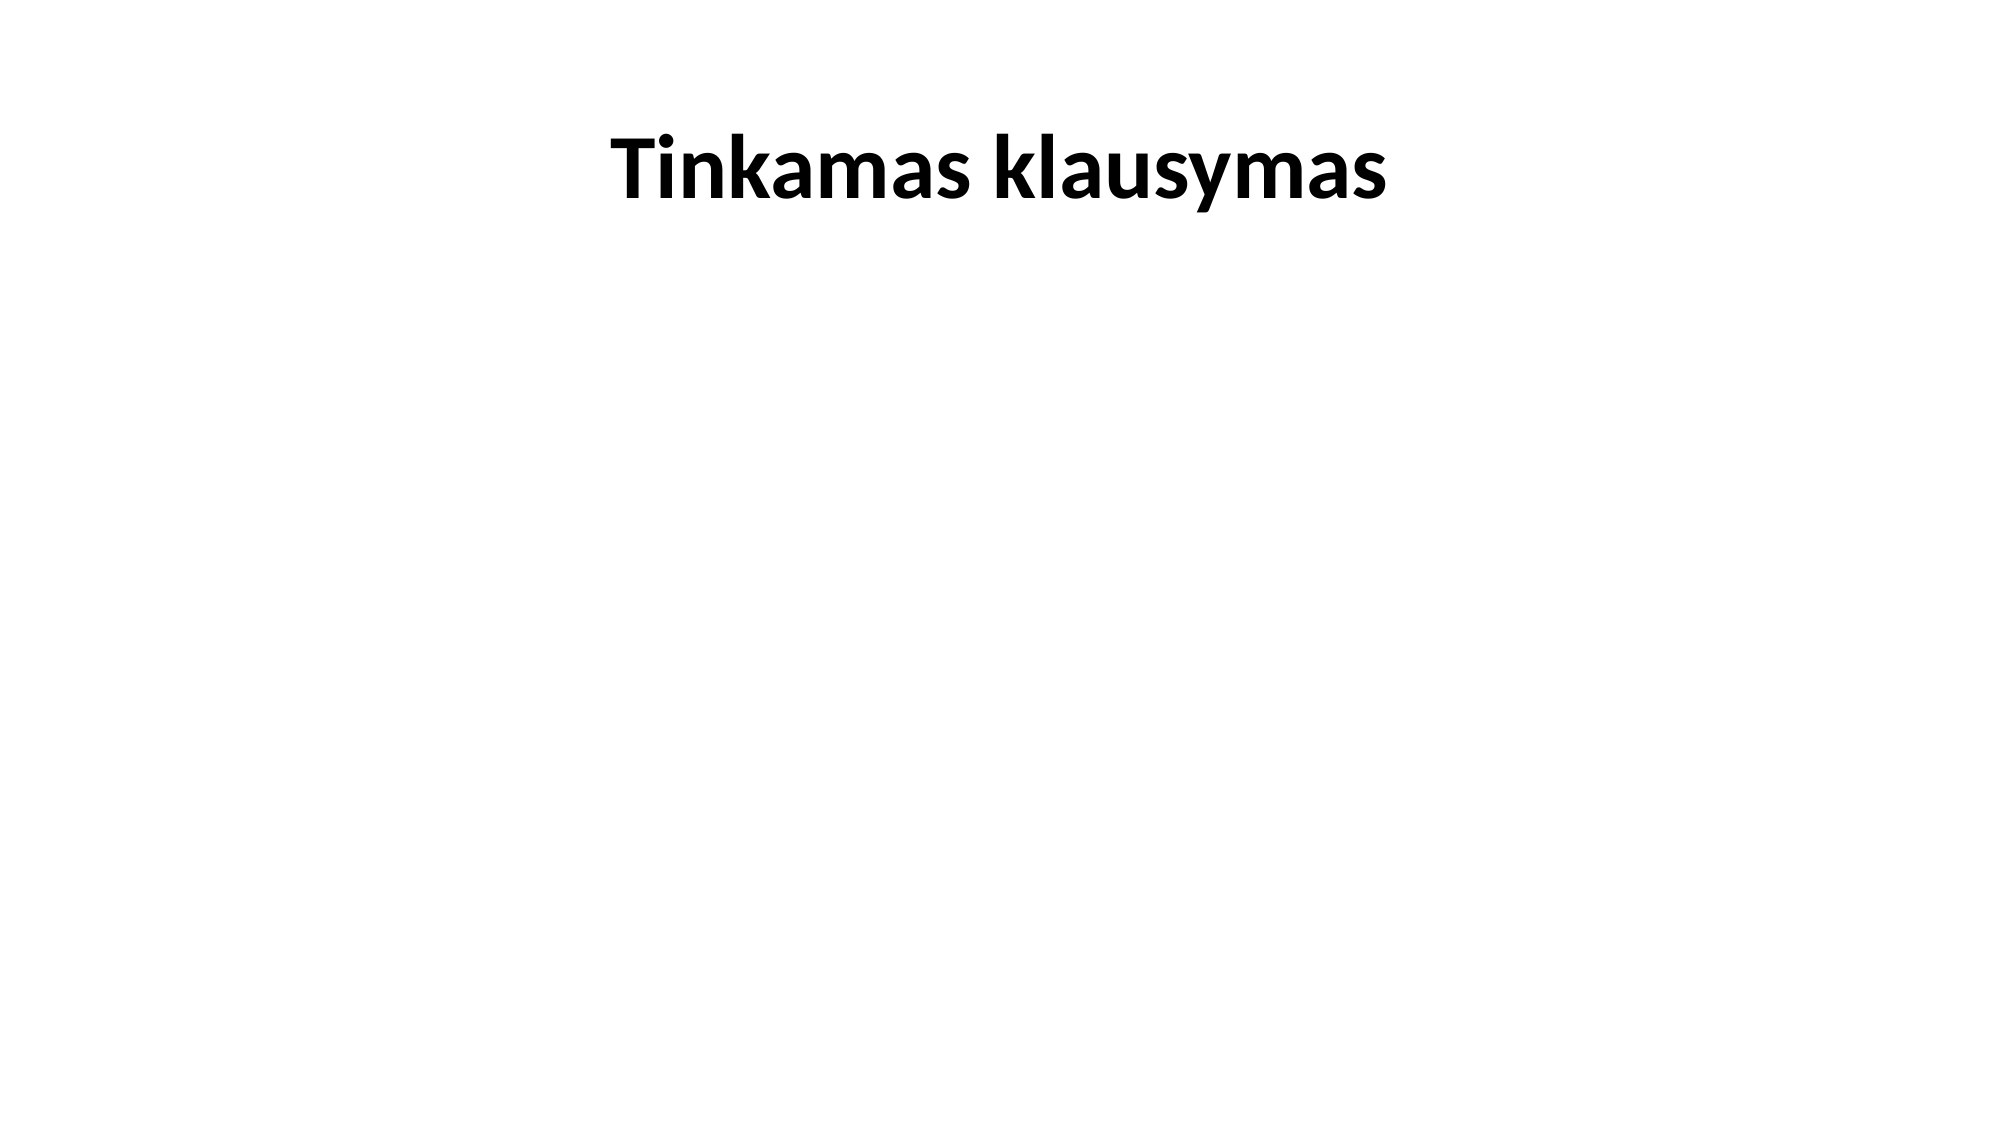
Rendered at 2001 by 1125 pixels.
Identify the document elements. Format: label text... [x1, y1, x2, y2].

title Tinkamas klausymas [137, 59, 1863, 278]
